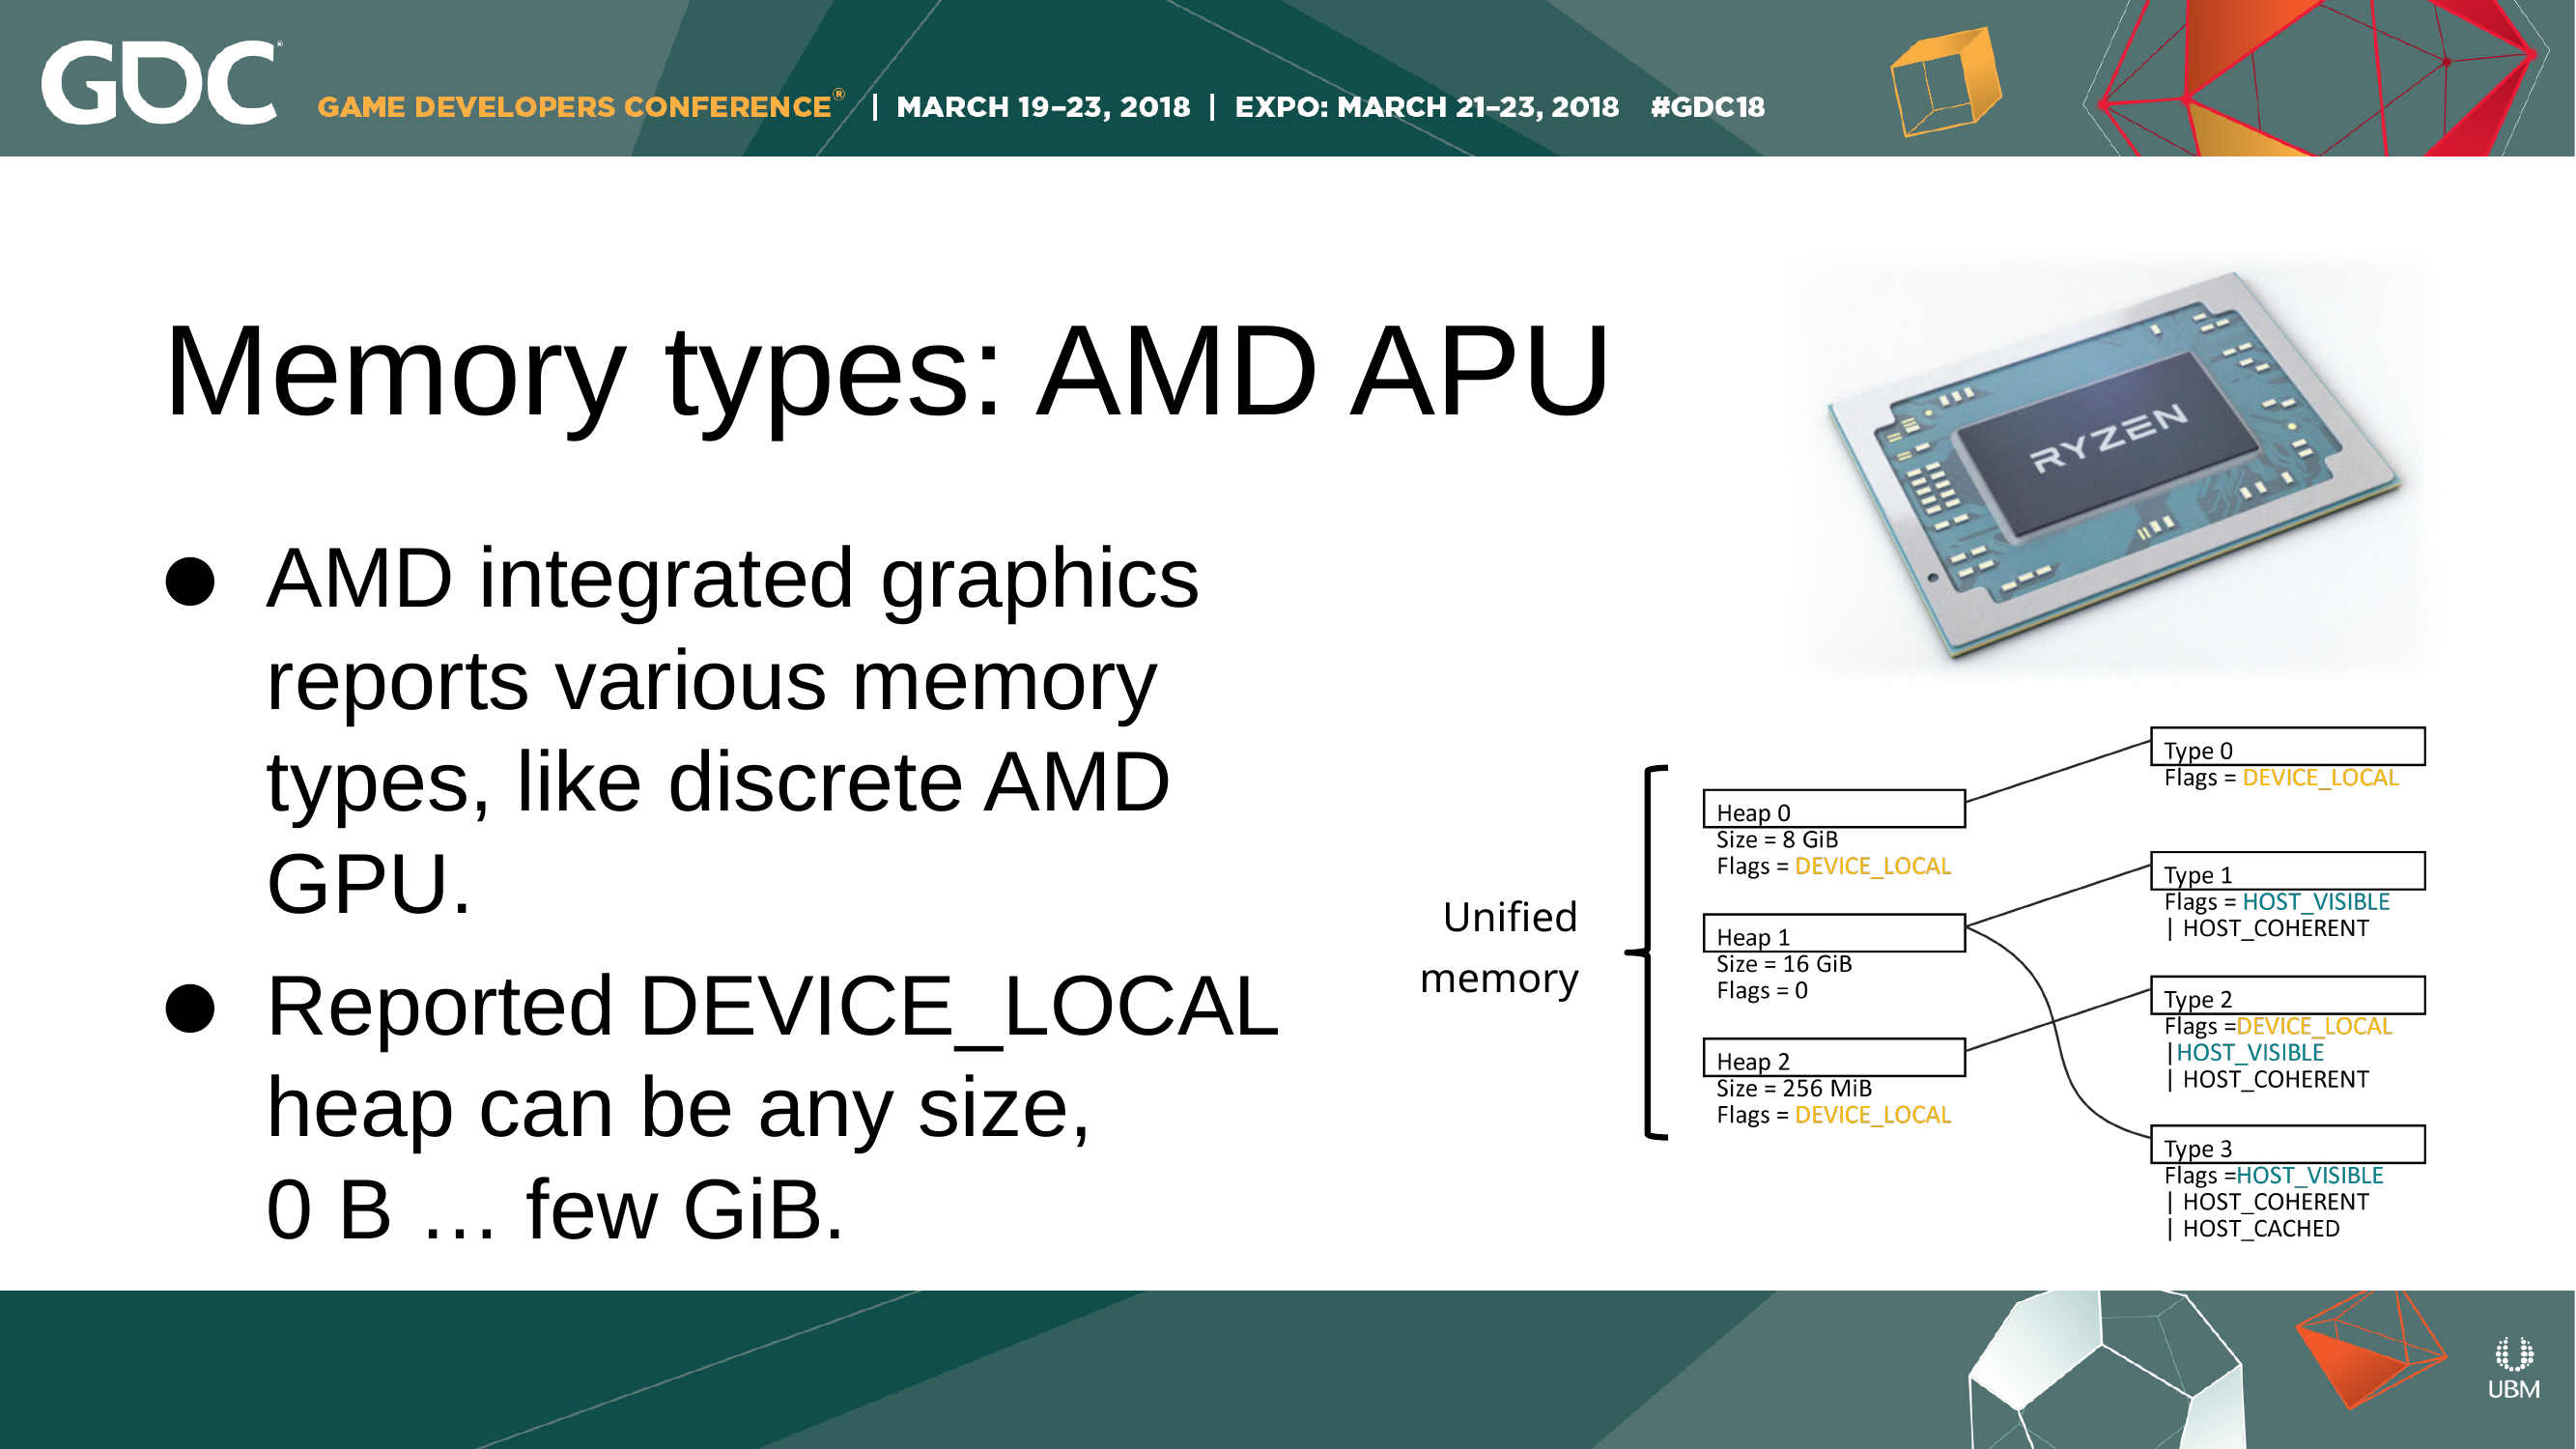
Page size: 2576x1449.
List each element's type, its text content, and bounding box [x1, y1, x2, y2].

list AMD integrated graphics reports various memory types, like discrete AMD GPU. Reported DEVICE_LOCAL heap can be any size, 0 B … few GiB. [150, 509, 1351, 1284]
text_box [1627, 767, 1668, 1138]
title Memory types: AMD APU [150, 272, 1772, 495]
picture [0, 0, 2575, 1449]
text_box Unified memory [1273, 878, 1592, 1013]
